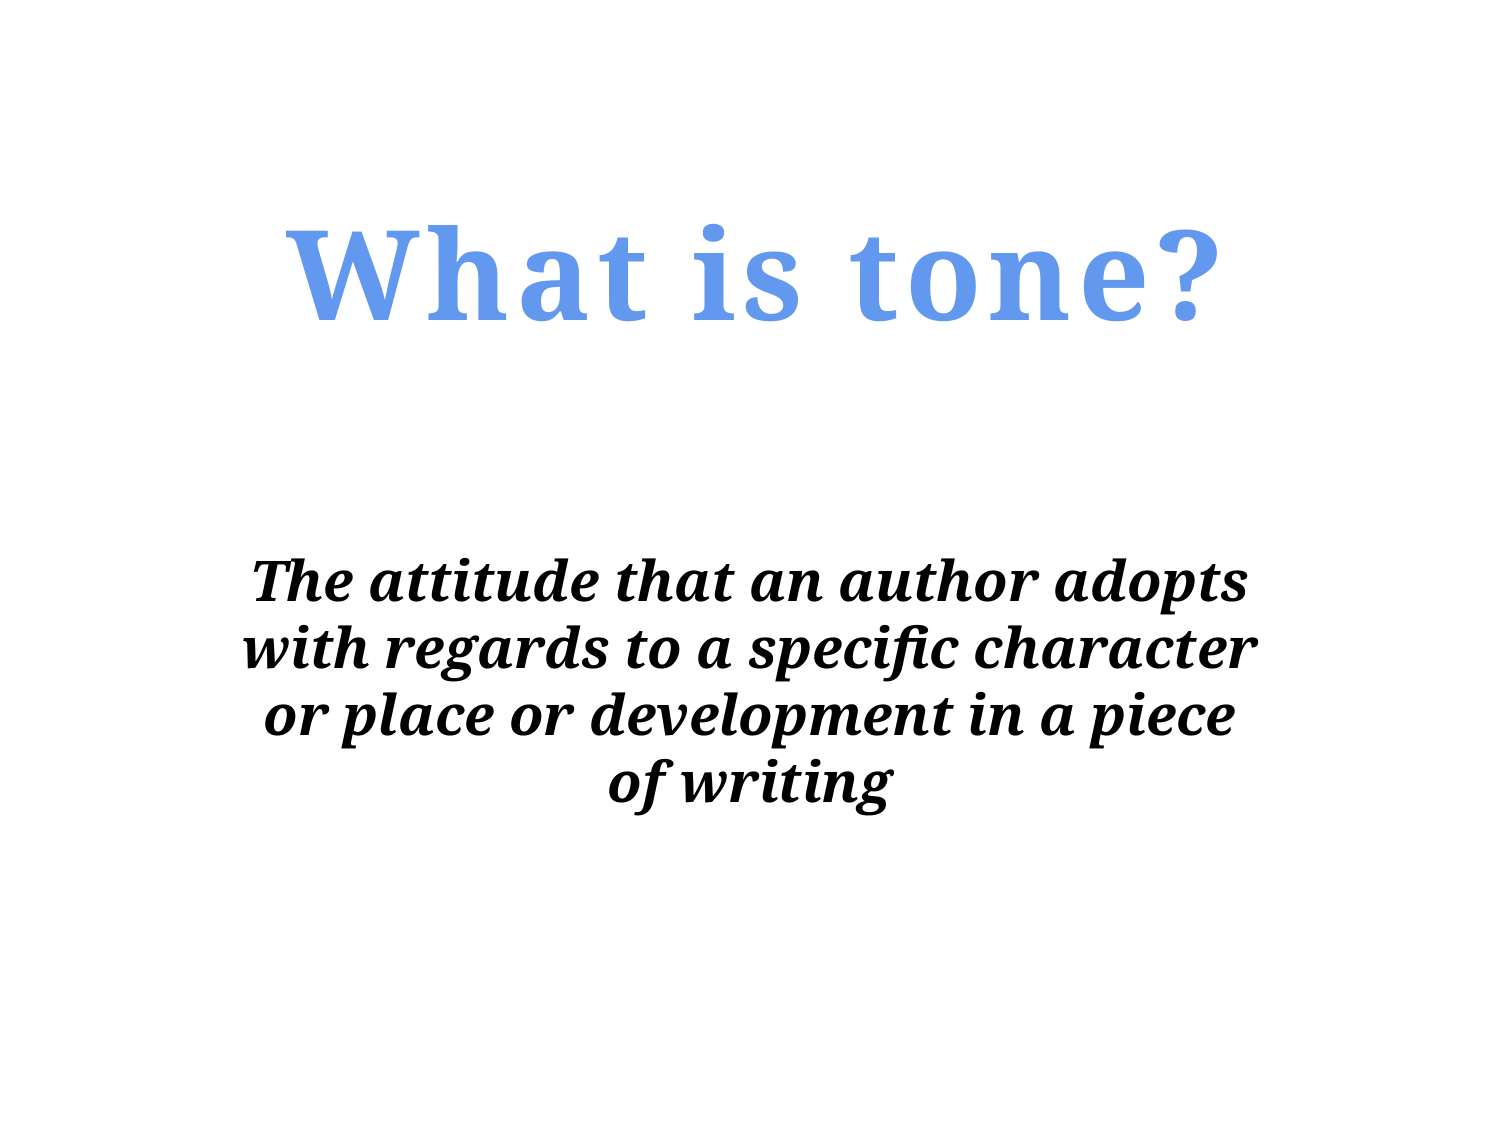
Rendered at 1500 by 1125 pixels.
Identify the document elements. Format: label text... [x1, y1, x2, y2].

subtitle The attitude that an author adopts with regards to a specific character or place or development in a piece of writing [225, 537, 1275, 825]
text_box What is tone? [271, 187, 1241, 353]
